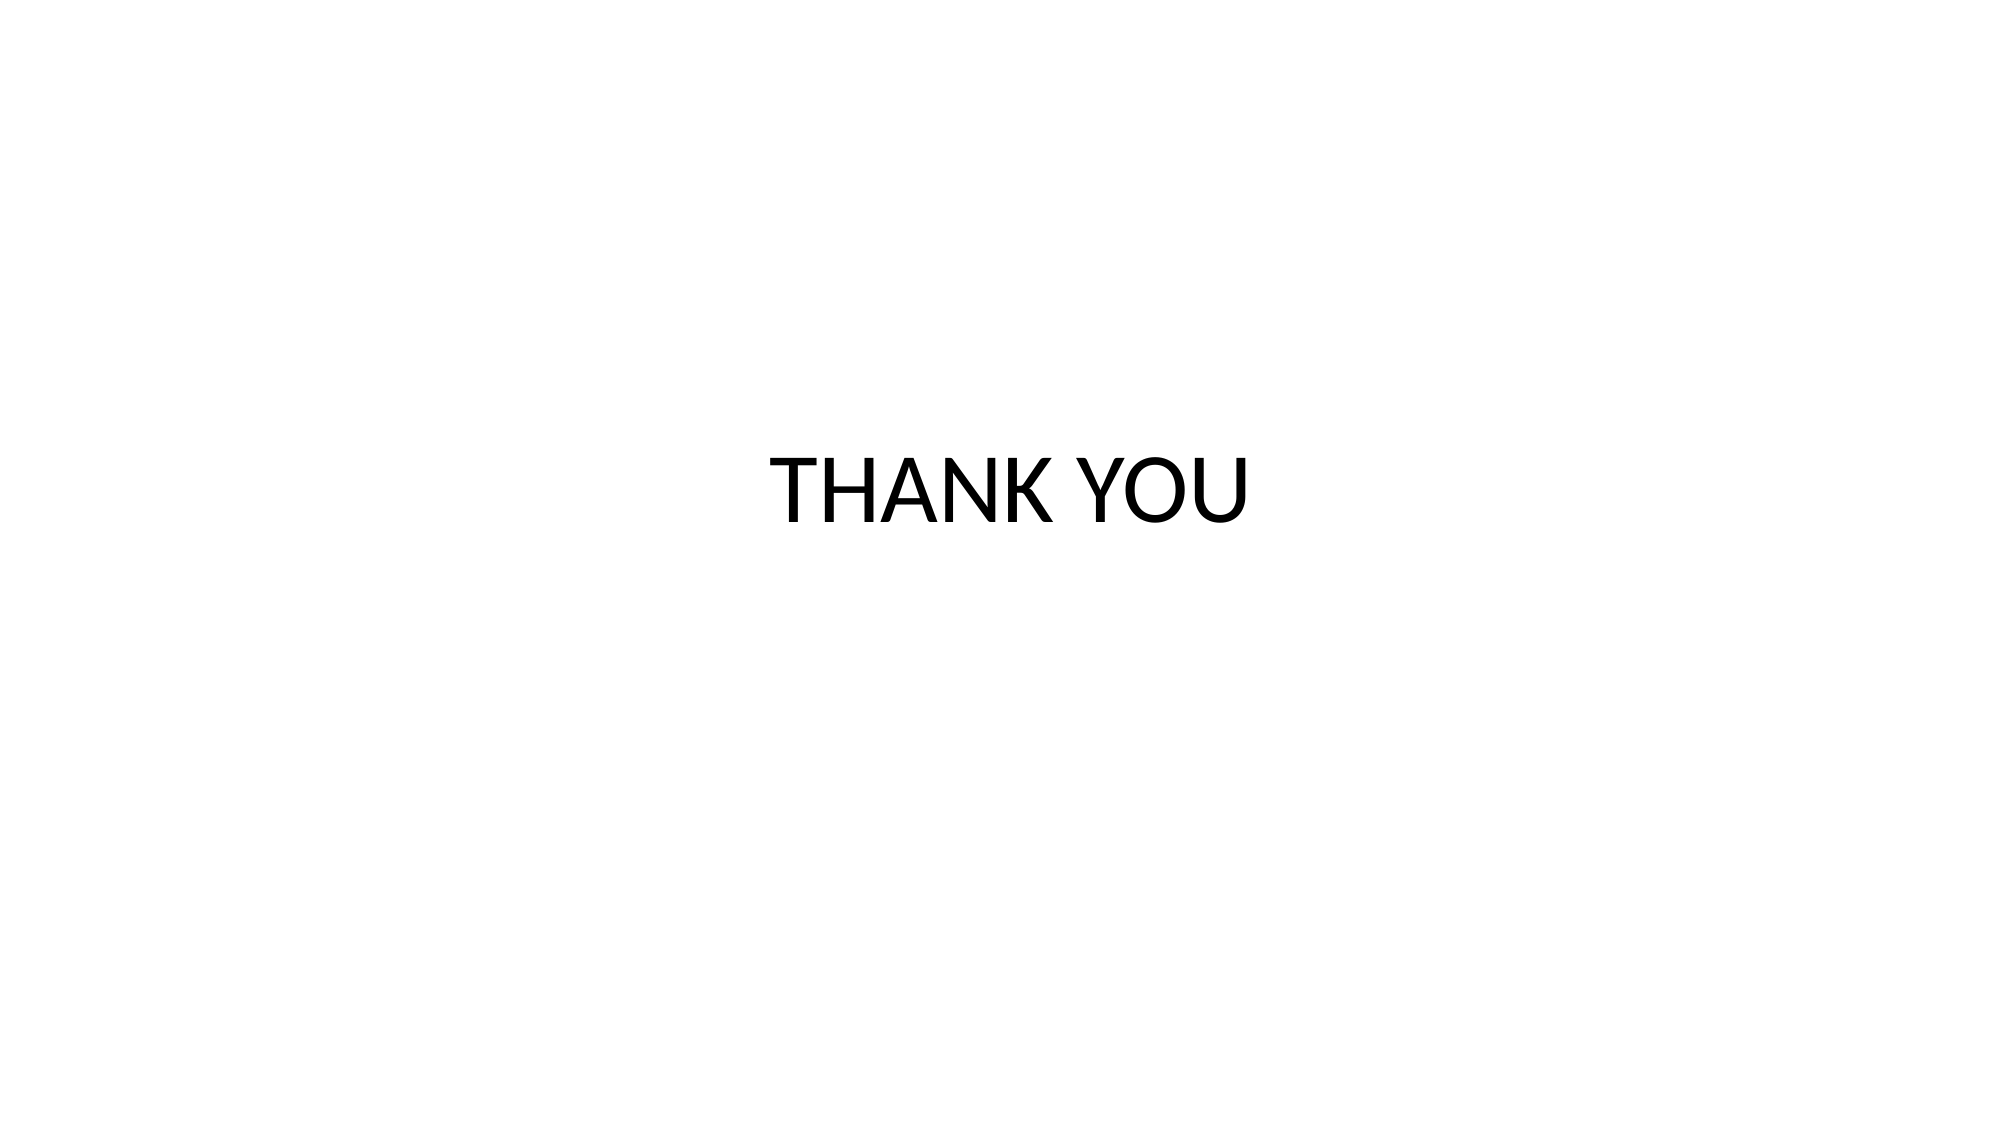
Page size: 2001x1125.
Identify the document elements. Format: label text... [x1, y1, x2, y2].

list THANK YOU [137, 299, 1863, 1014]
